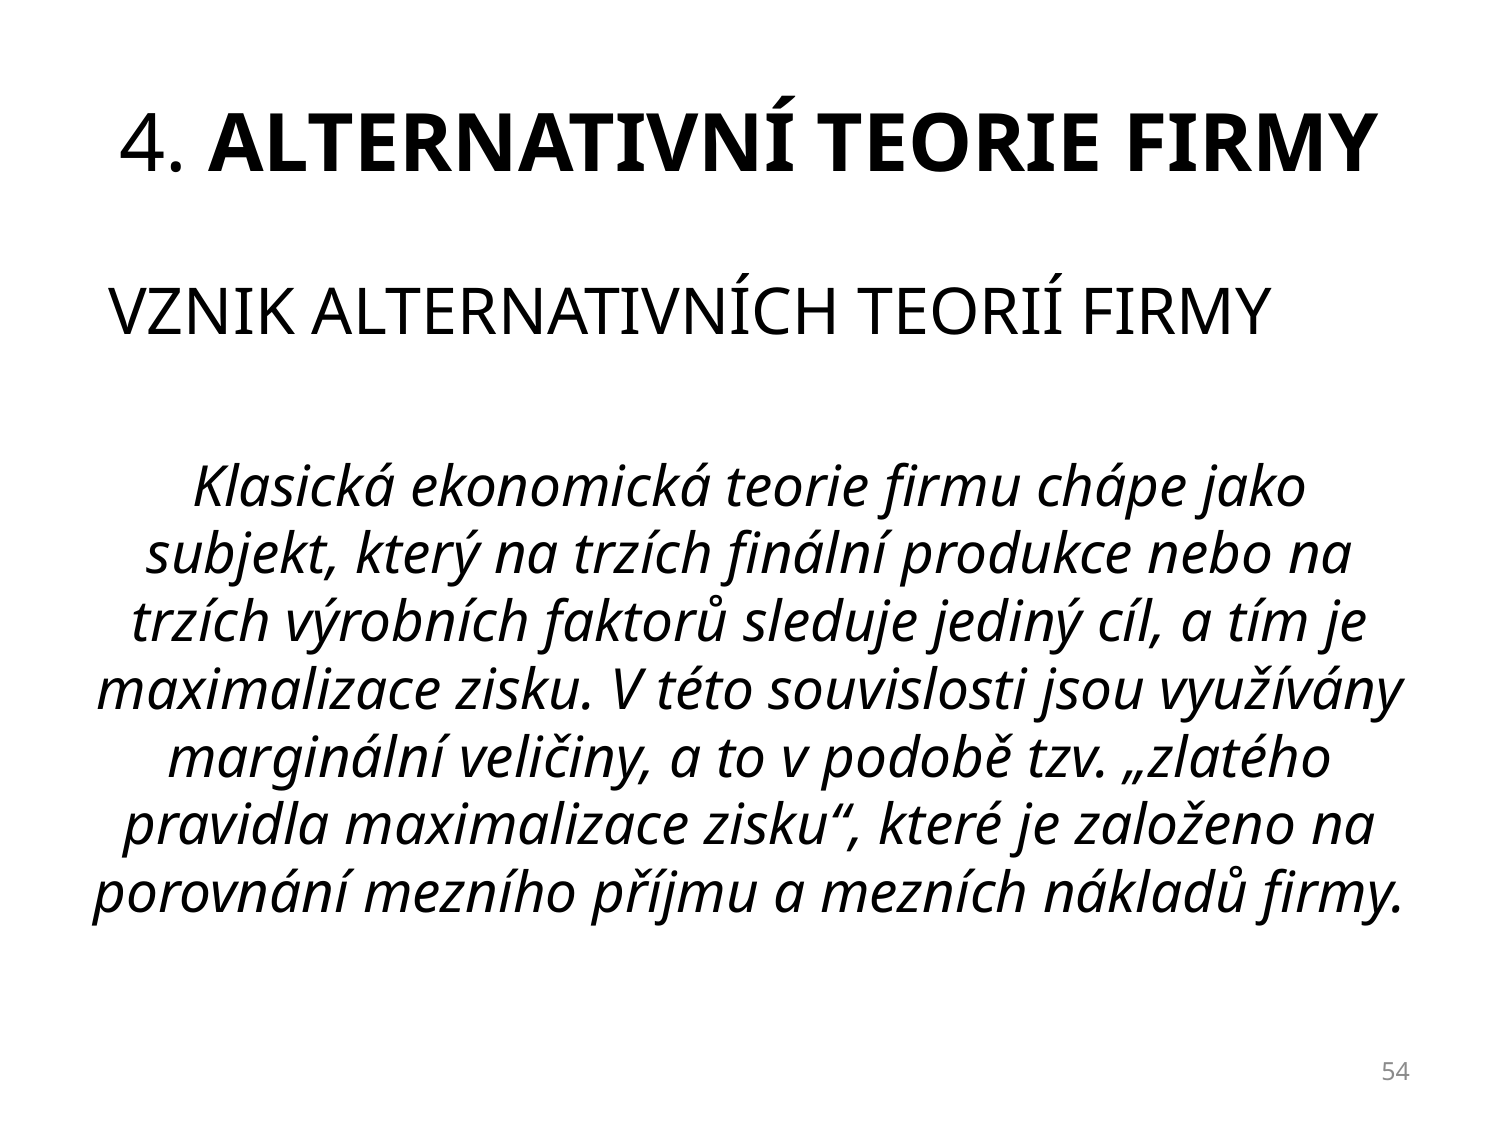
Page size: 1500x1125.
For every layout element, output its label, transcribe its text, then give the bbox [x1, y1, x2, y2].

slide_number 54 [1074, 1042, 1425, 1103]
list VZNIK ALTERNATIVNÍCH TEORIÍ FIRMY Klasická ekonomická teorie firmu chápe jako subjekt, který na trzích finální produkce nebo na trzích výrobních faktorů sleduje jediný cíl, a tím je maximalizace zisku. V této souvislosti jsou využívány marginální veličiny, a to v podobě tzv. „zlatého pravidla maximalizace zisku“, které je založeno na porovnání mezního příjmu a mezních nákladů firmy. [75, 262, 1425, 1005]
title 4. ALTERNATIVNÍ TEORIE FIRMY [75, 45, 1425, 233]
